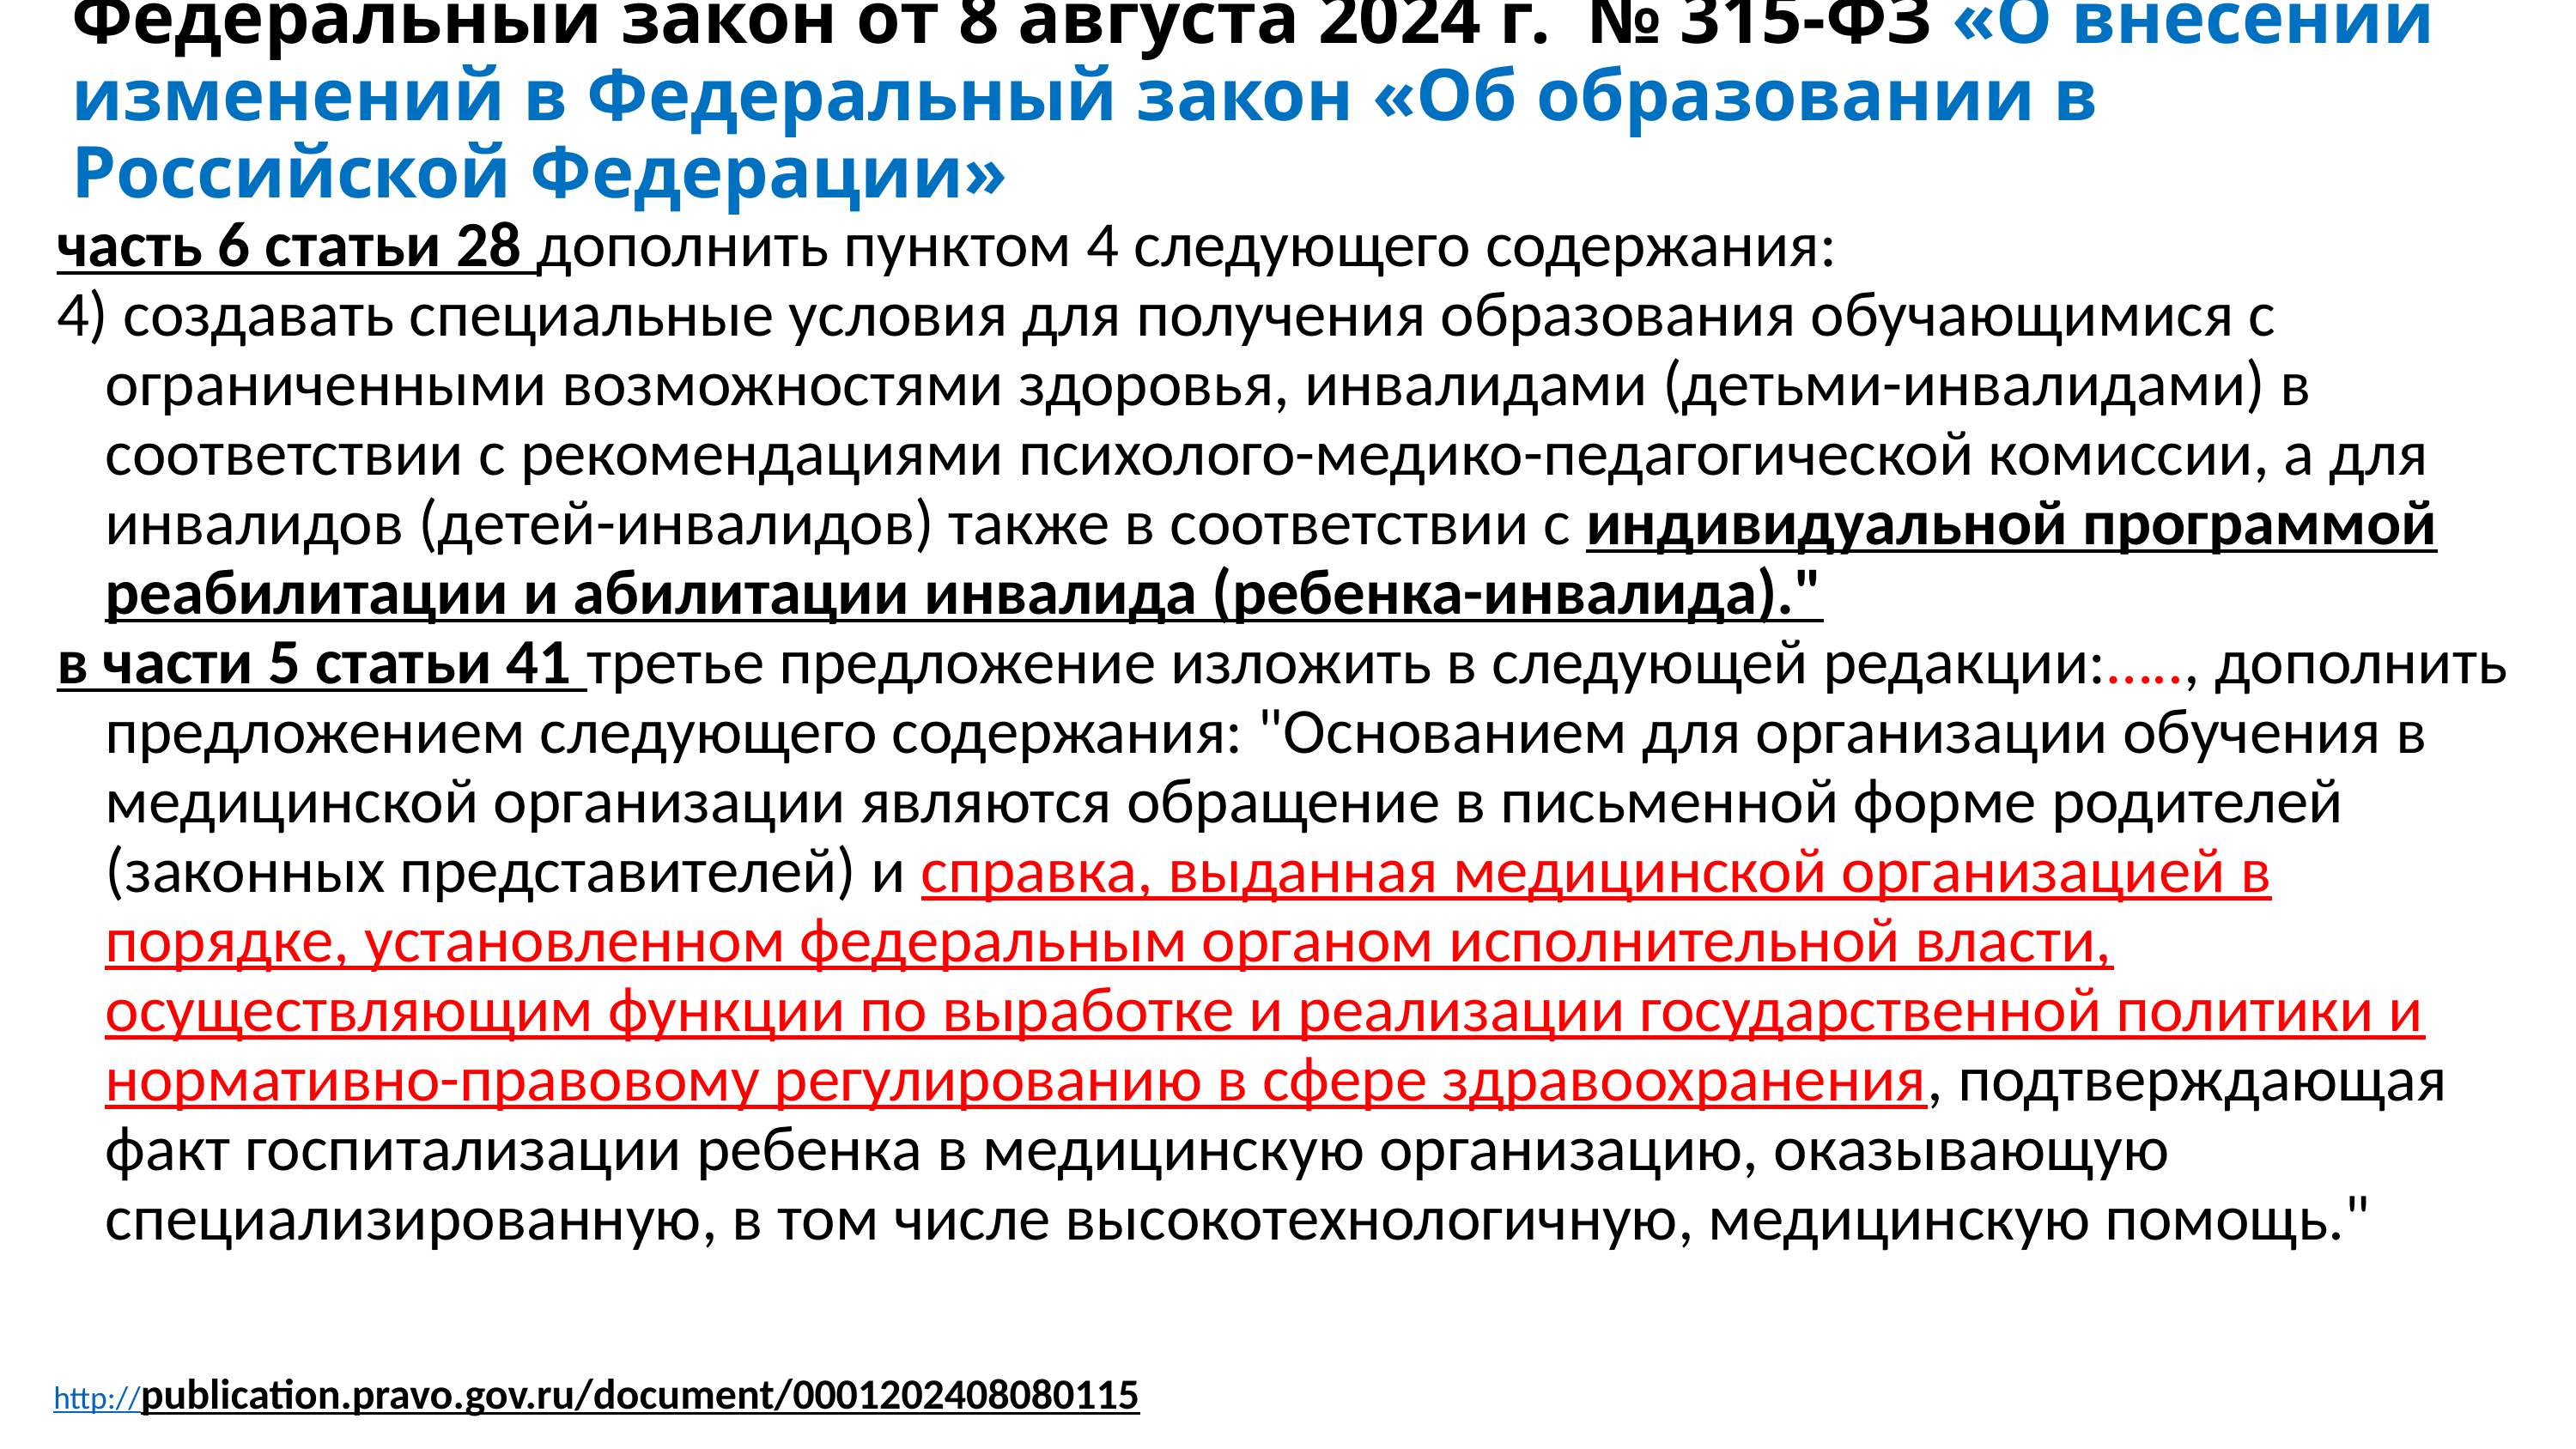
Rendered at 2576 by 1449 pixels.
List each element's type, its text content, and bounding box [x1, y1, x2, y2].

list часть 6 статьи 28 дополнить пунктом 4 следующего содержания: 4) создавать специальные условия для получения образования обучающимися с ограниченными возможностями здоровья, инвалидами (детьми-инвалидами) в соответствии с рекомендациями психолого-медико-педагогической комиссии, а для инвалидов (детей-инвалидов) также в соответствии с индивидуальной программой реабилитации и абилитации инвалида (ребенка-инвалида)." в части 5 статьи 41 третье предложение изложить в следующей редакции:….., дополнить предложением следующего содержания: "Основанием для организации обучения в медицинской организации являются обращение в письменной форме родителей (законных представителей) и справка, выданная медицинской организацией в порядке, установленном федеральным органом исполнительной власти, осуществляющим функции по выработке и реализации государственной политики и нормативно-правовому регулированию в сфере здравоохранения, подтверждающая факт госпитализации ребенка в медицинскую организацию, оказывающую специализированную, в том числе высокотехнологичную, медицинскую помощь." [44, 204, 2524, 1173]
title Федеральный закон от 8 августа 2024 г. № 315-ФЗ «О внесении изменений в Федеральный закон «Об образовании в Российской Федерации» [58, 0, 2506, 204]
text_box http://publication.pravo.gov.ru/document/0001202408080115 [40, 1359, 1163, 1424]
